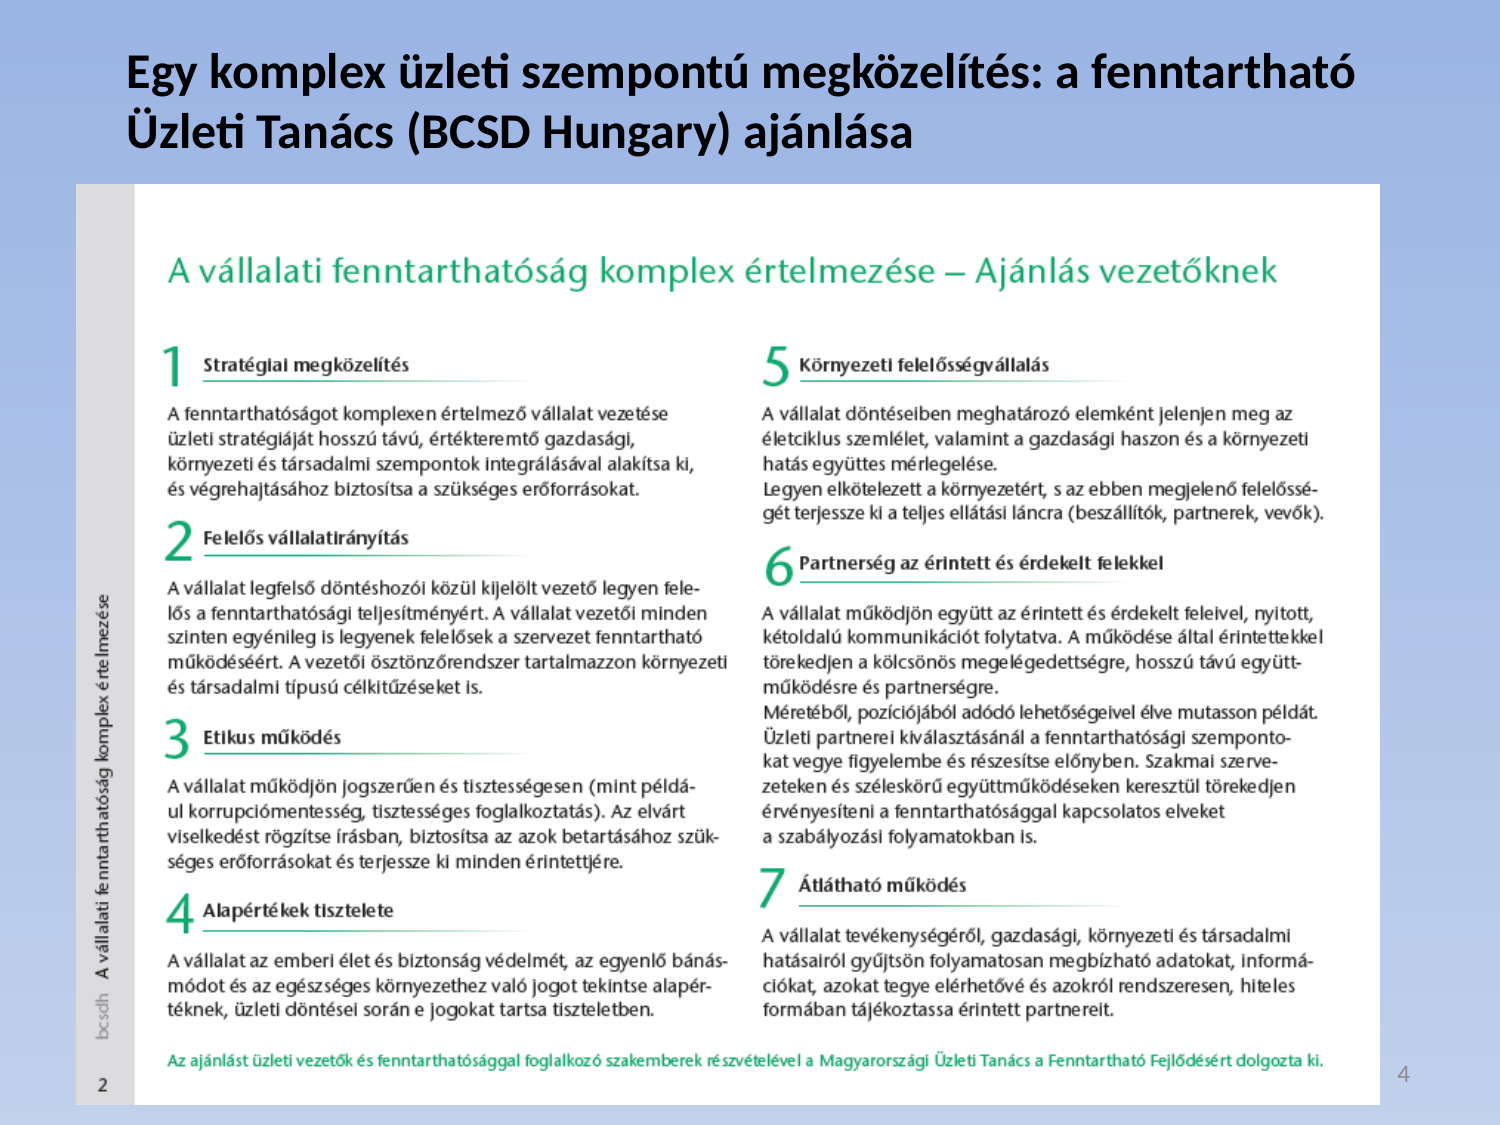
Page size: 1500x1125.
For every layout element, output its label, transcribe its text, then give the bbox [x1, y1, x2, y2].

slide_number 4 [1384, 1042, 1425, 1103]
picture [76, 184, 1381, 1106]
text_box Egy komplex üzleti szempontú megközelítés: a fenntartható Üzleti Tanács (BCSD Hungary) ajánlása [112, 30, 1435, 166]
